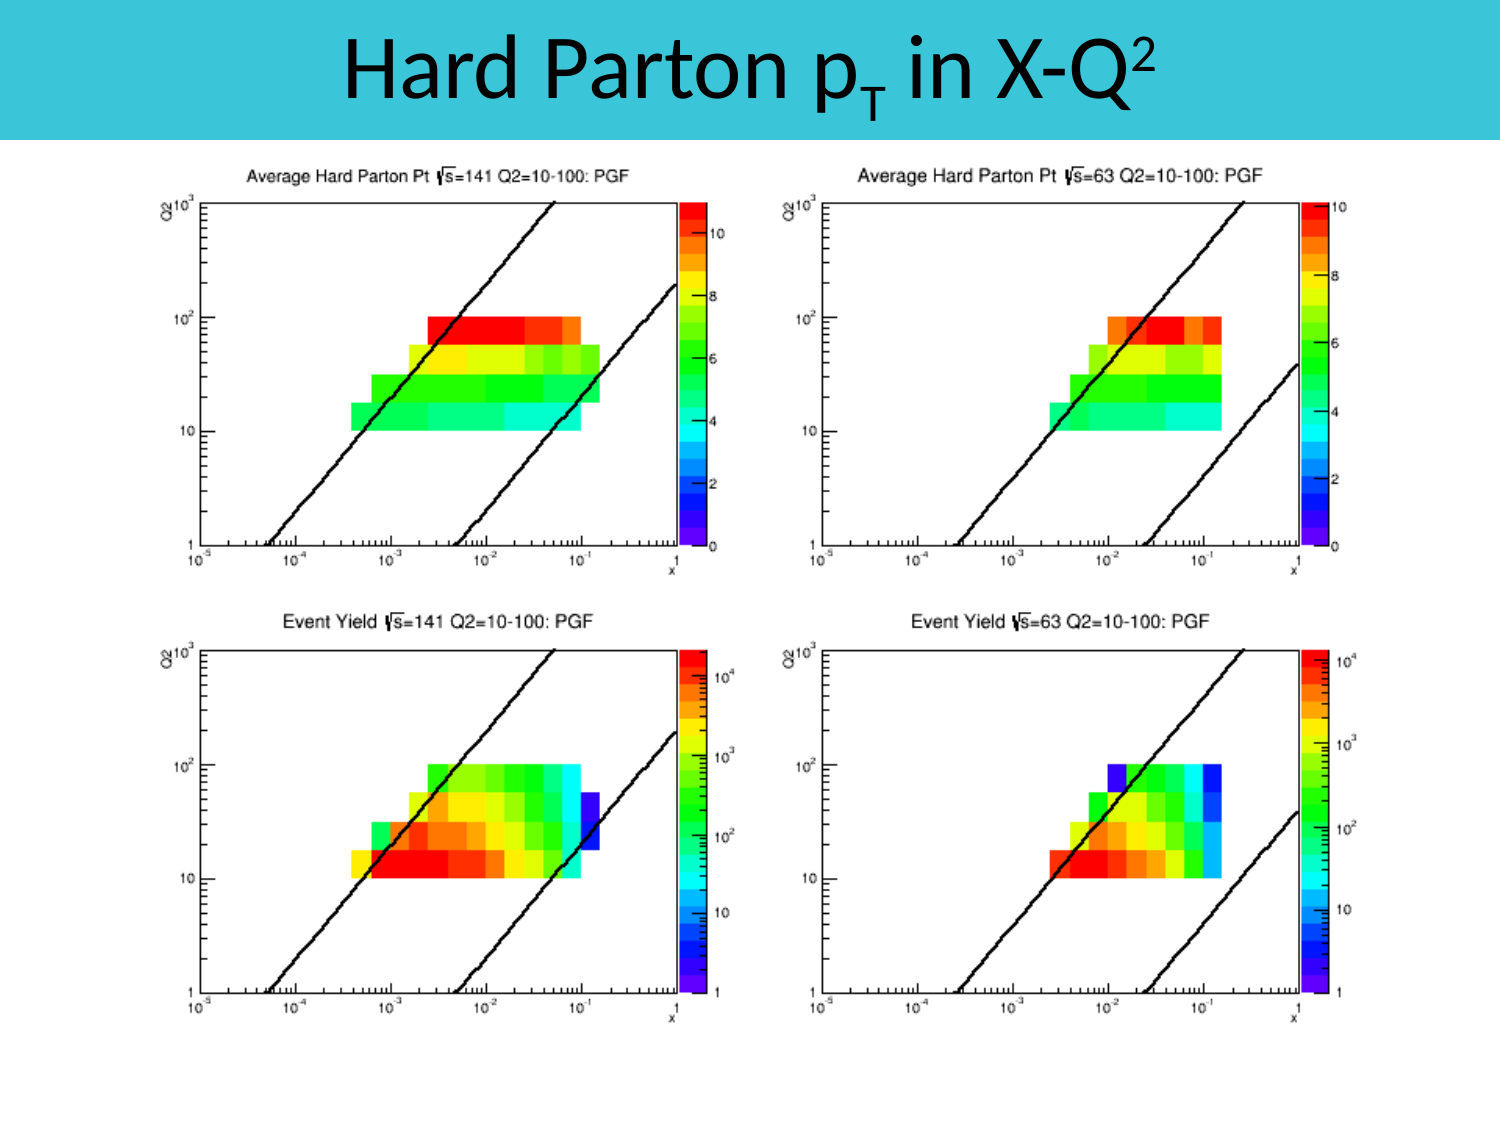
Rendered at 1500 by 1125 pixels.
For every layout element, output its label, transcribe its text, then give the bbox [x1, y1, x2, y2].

text_box Hard Parton pT in X-Q2 [0, 0, 1500, 140]
picture [128, 151, 1372, 1046]
